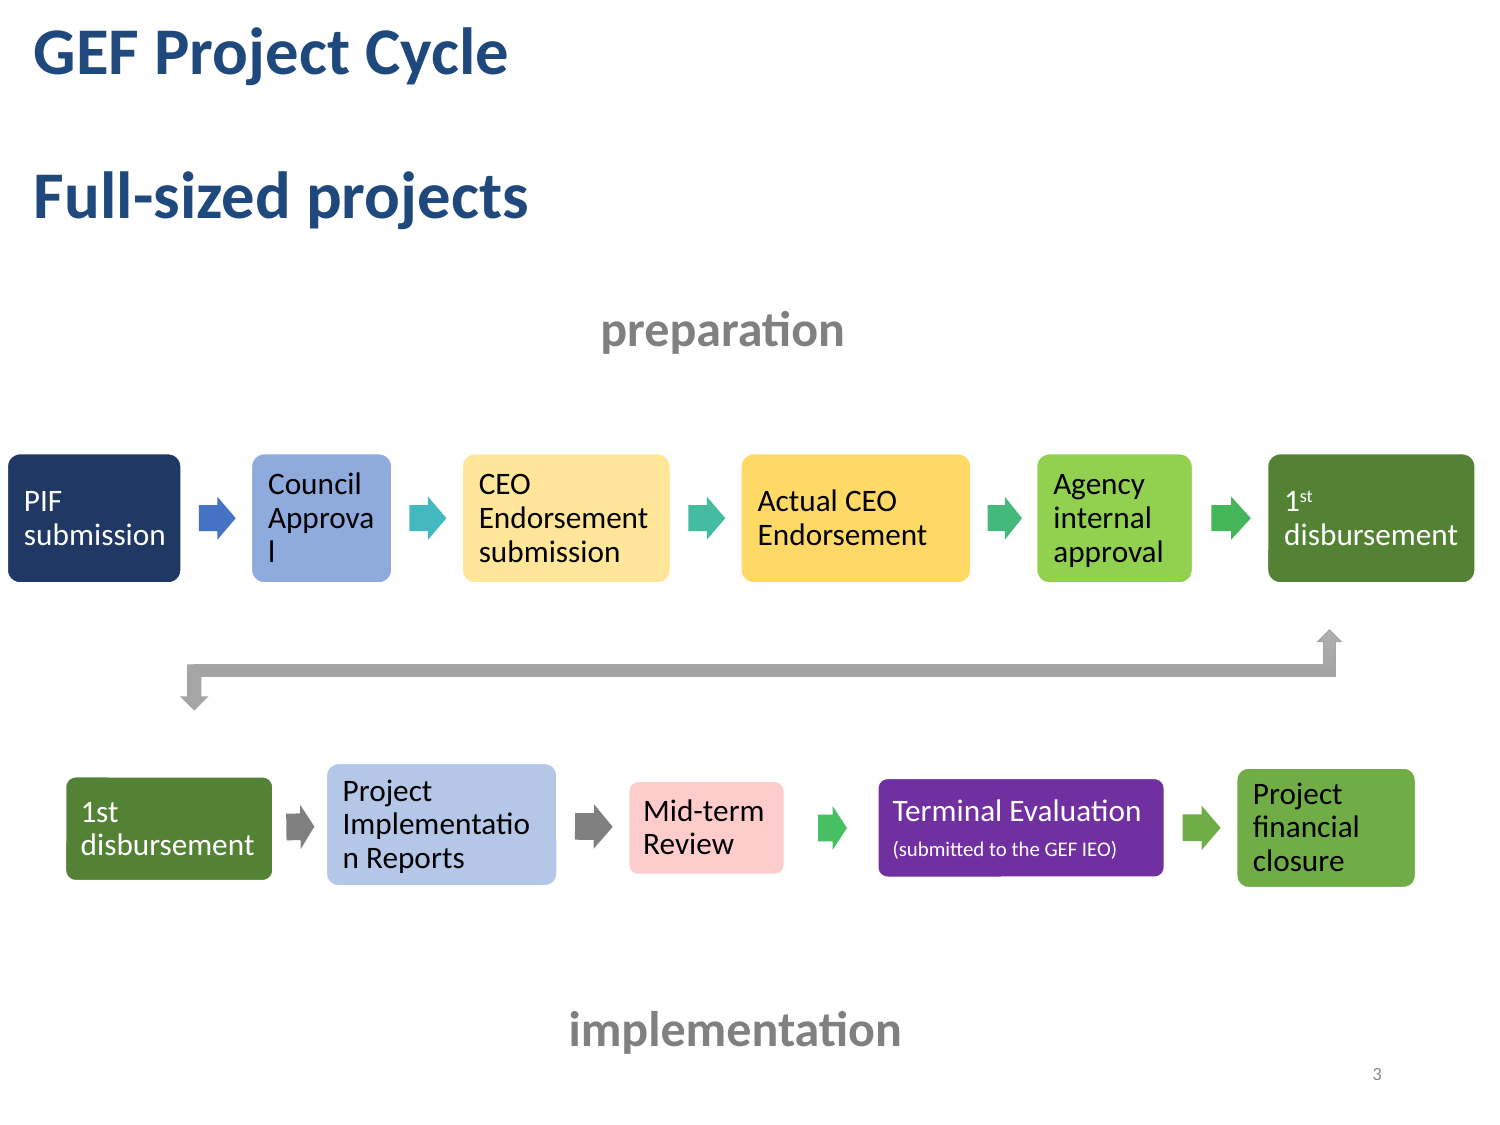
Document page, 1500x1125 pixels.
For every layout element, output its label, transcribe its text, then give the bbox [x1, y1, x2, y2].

title GEF Project Cycle Full-sized projects [18, 9, 549, 241]
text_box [5, 424, 1477, 612]
text_box preparation [585, 289, 1015, 365]
slide_number 3 [1059, 1042, 1397, 1103]
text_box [65, 745, 1418, 911]
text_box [179, 629, 1342, 711]
text_box implementation [553, 989, 929, 1064]
